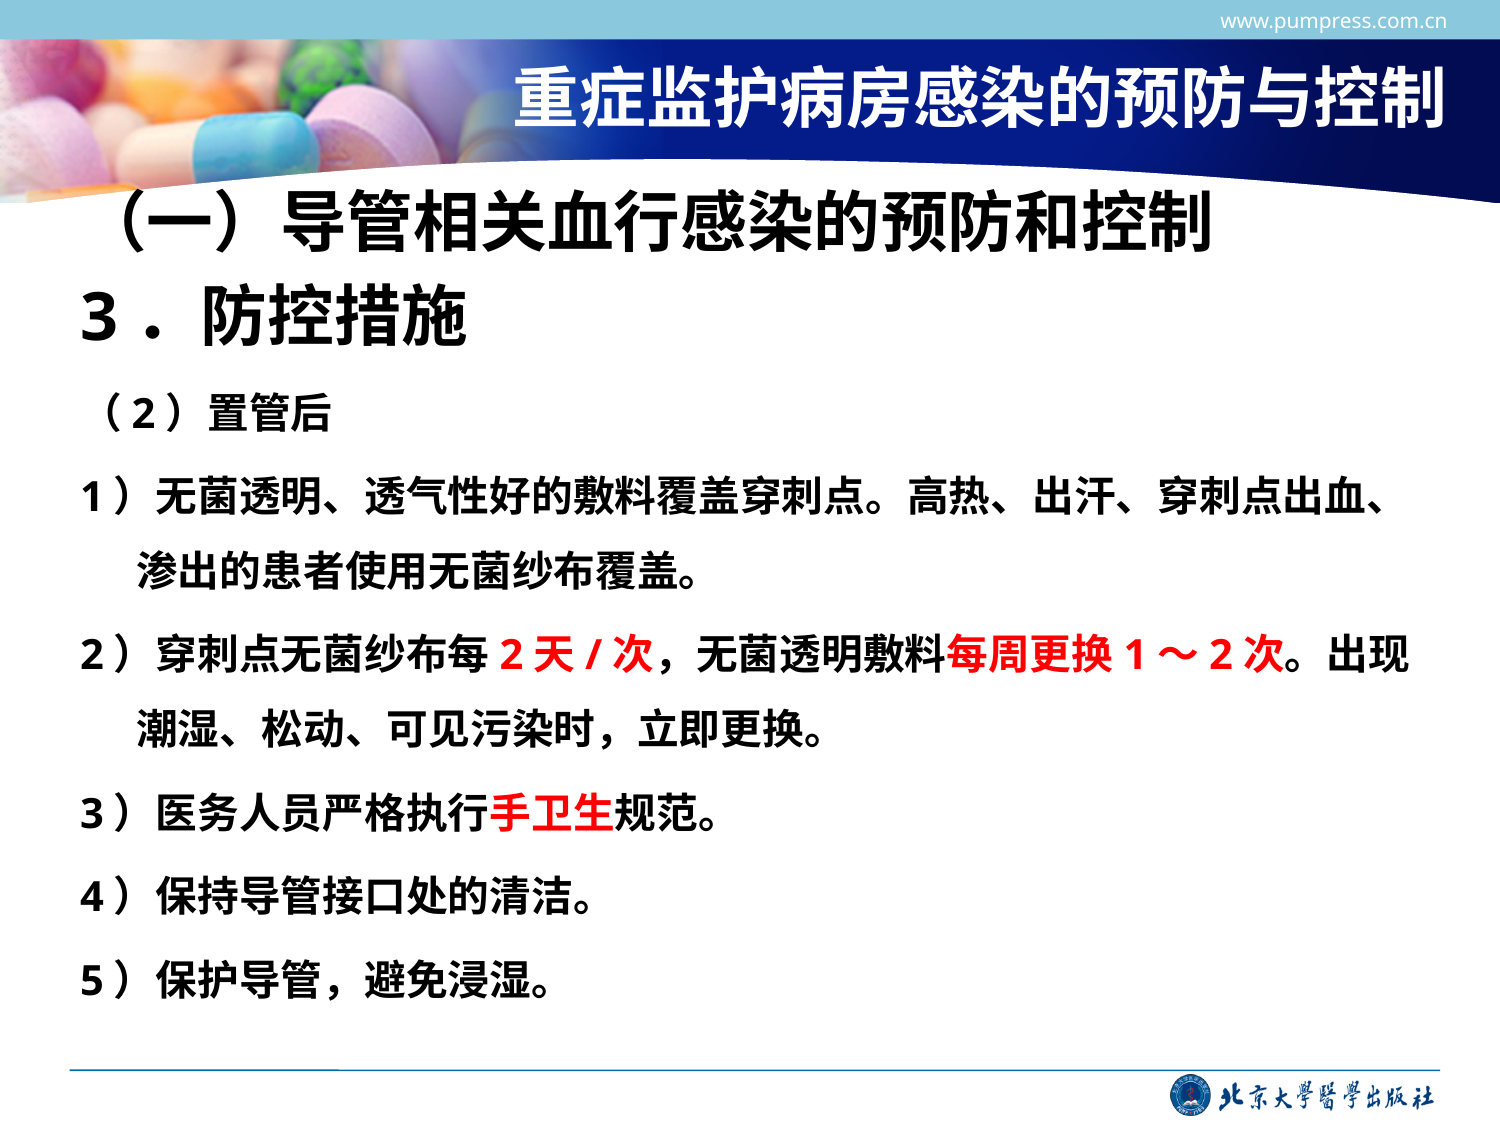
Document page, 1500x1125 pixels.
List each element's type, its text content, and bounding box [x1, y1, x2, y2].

list （一）导管相关血行感染的预防和控制 3．防控措施 （2）置管后 1）无菌透明、透气性好的敷料覆盖穿刺点。高热、出汗、穿刺点出血、渗出的患者使用无菌纱布覆盖。 2）穿刺点无菌纱布每2天/次，无菌透明敷料每周更换1～2次。出现潮湿、松动、可见污染时，立即更换。 3）医务人员严格执行手卫生规范。 4）保持导管接口处的清洁。 5）保护导管，避免浸湿。 [64, 172, 1439, 1125]
slide_number www.pumpress.com.cn [1024, 0, 1463, 38]
picture [0, 40, 1500, 203]
title 重症监护病房感染的预防与控制 [137, 50, 1463, 143]
